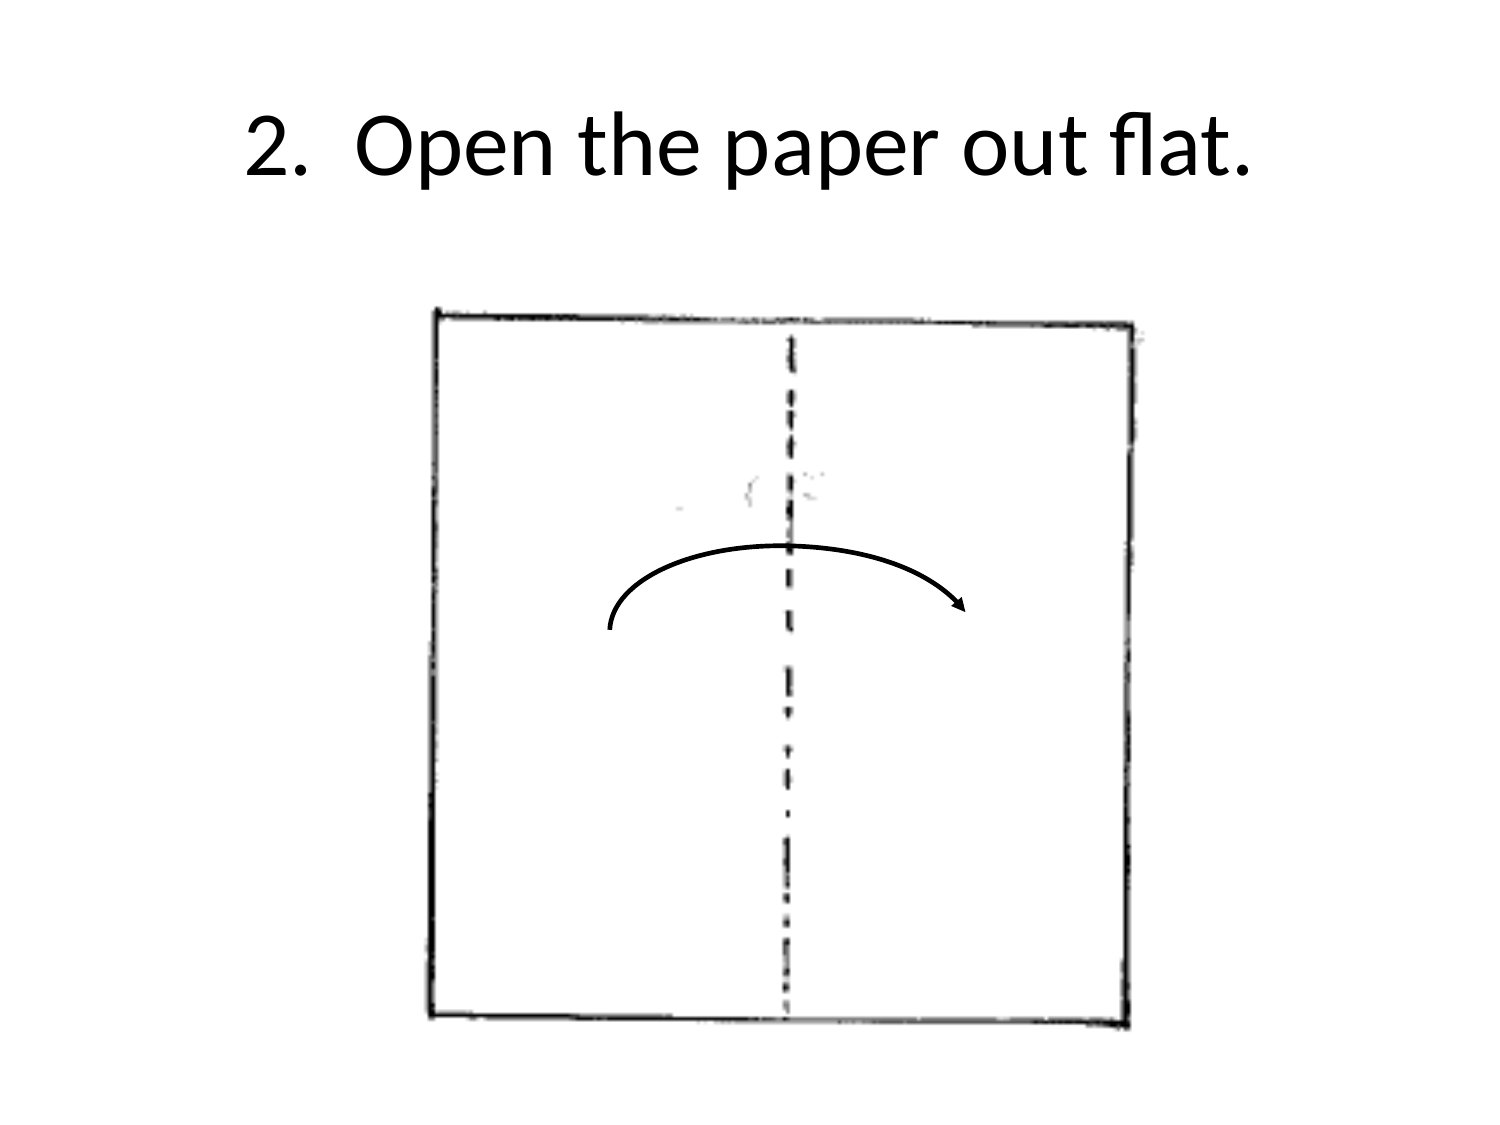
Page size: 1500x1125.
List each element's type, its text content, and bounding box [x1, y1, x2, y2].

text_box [418, 298, 1146, 1036]
title 2. Open the paper out flat. [75, 45, 1425, 233]
